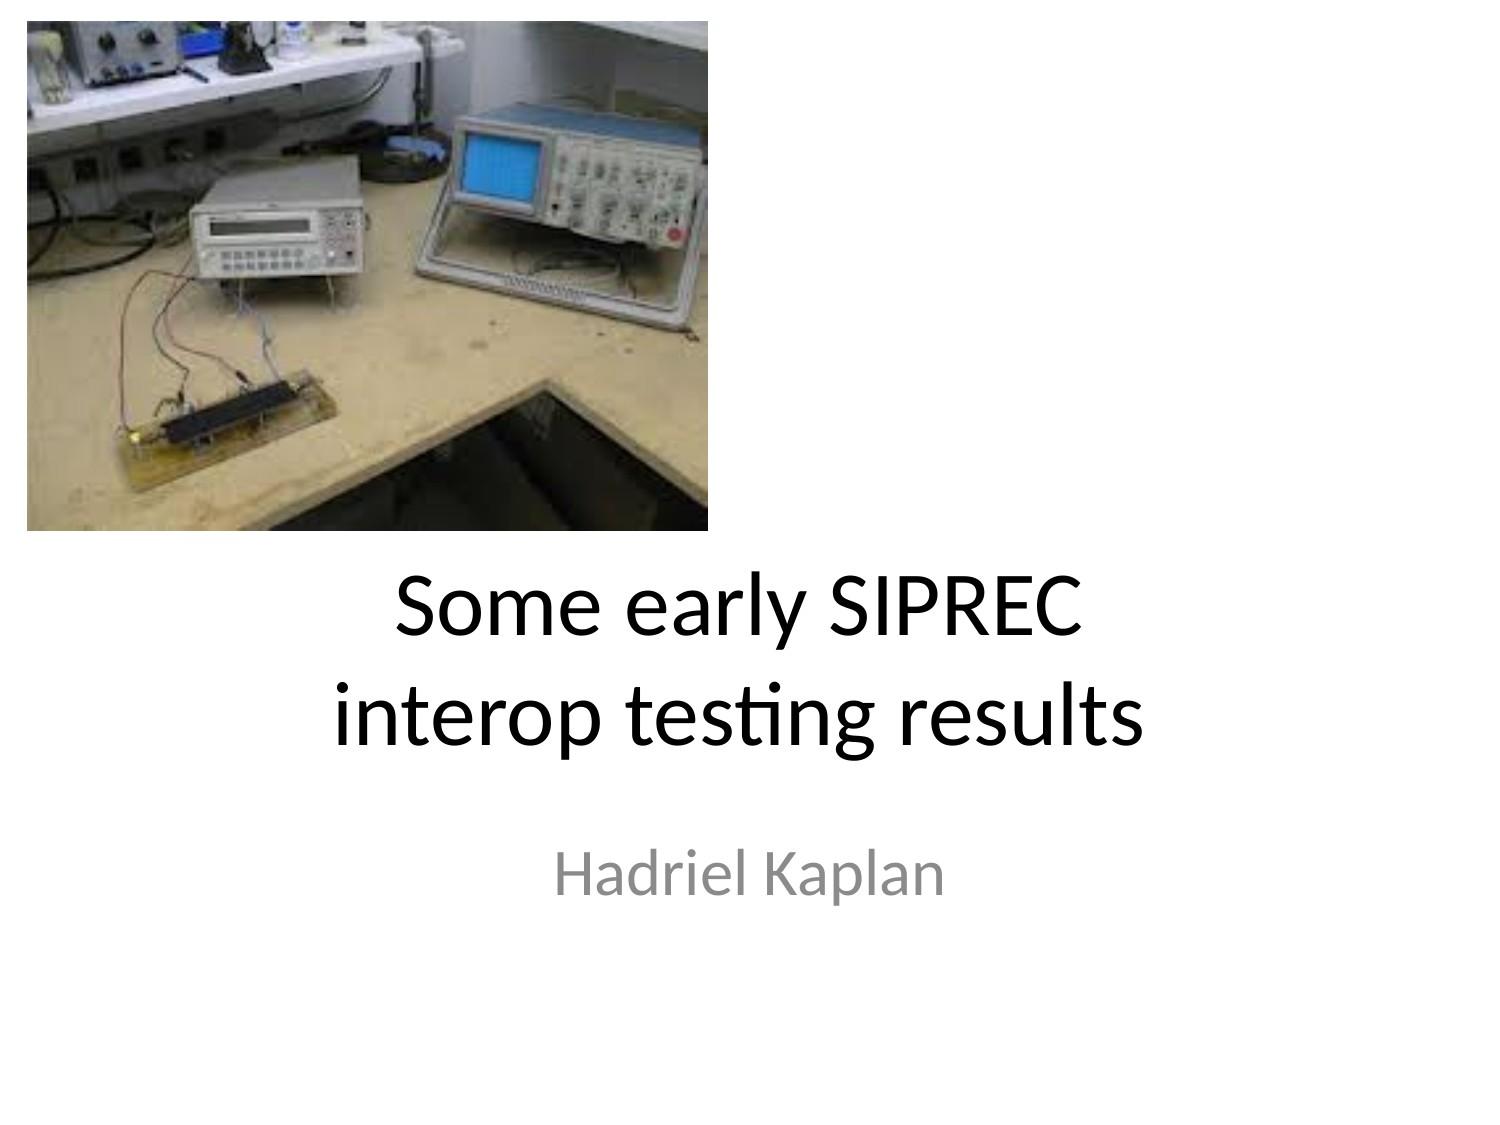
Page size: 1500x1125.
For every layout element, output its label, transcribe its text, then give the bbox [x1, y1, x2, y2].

picture [27, 21, 708, 531]
subtitle Hadriel Kaplan [225, 821, 1275, 1109]
title Some early SIPREC interop testing results [112, 533, 1388, 775]
